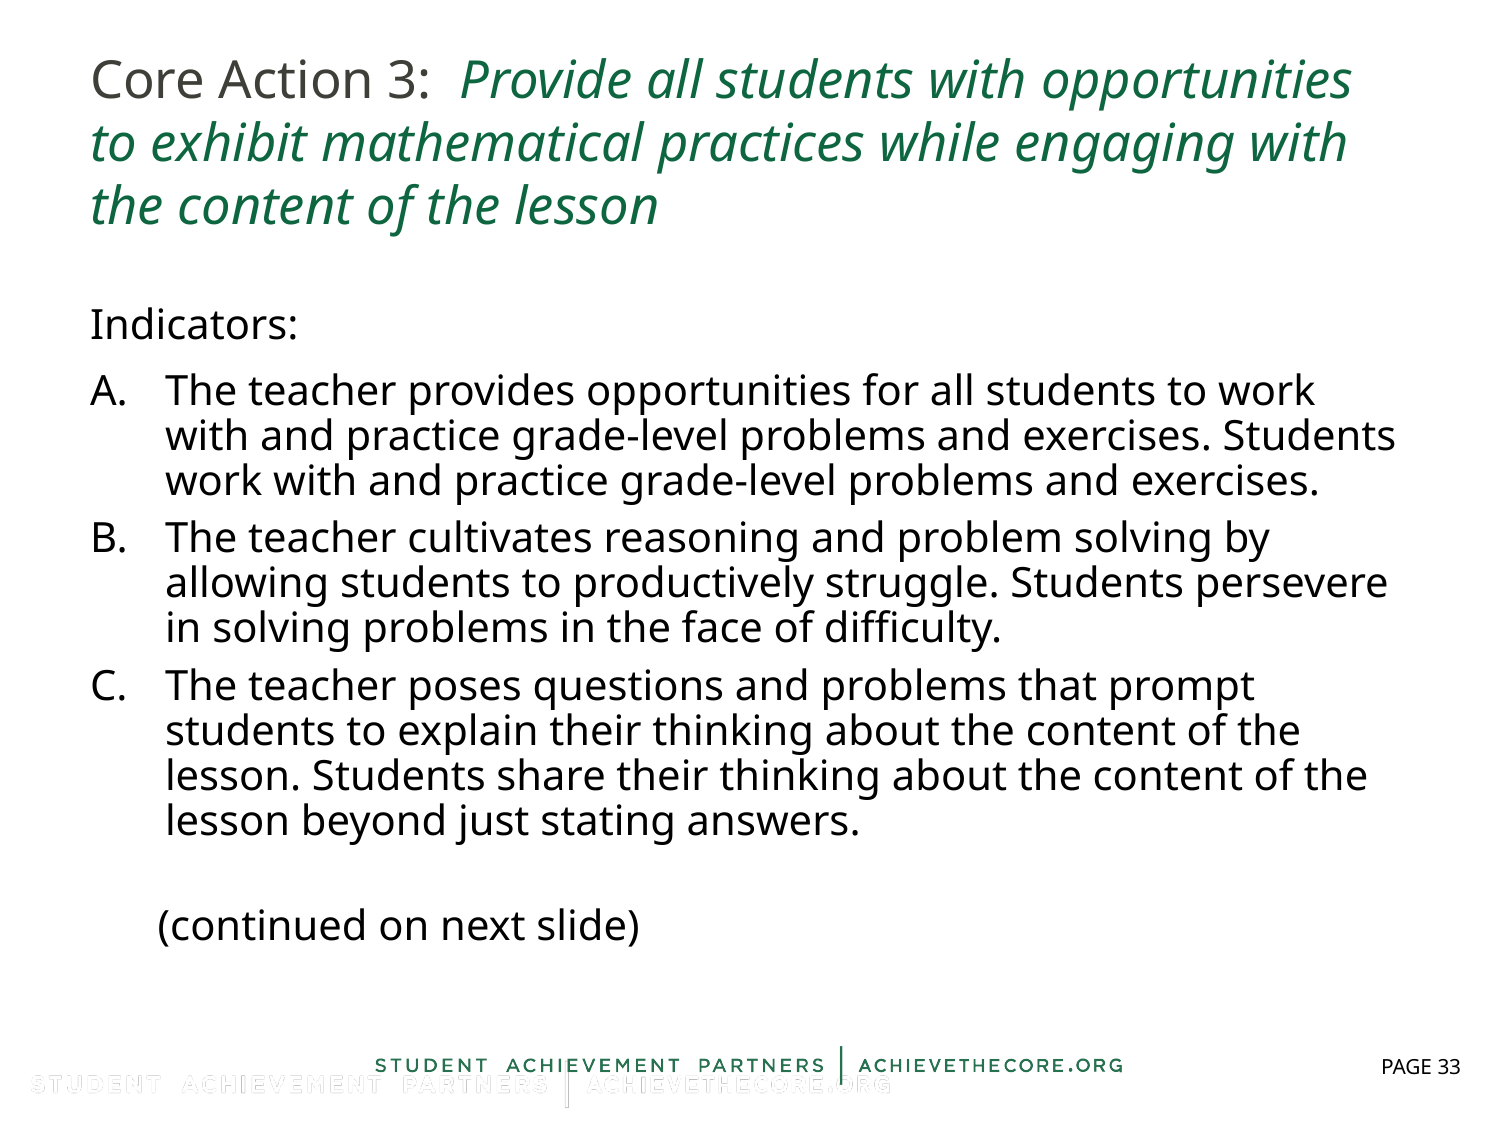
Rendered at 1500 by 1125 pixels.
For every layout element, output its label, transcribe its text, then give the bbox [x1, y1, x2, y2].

title Core Action 3: Provide all students with opportunities to exhibit mathematical practices while engaging with the content of the lesson [75, 78, 1425, 265]
picture [375, 1067, 1122, 1085]
list Indicators: The teacher provides opportunities for all students to work with and practice grade-level problems and exercises. Students work with and practice grade-level problems and exercises. The teacher cultivates reasoning and problem solving by allowing students to productively struggle. Students persevere in solving problems in the face of difficulty. The teacher poses questions and problems that prompt students to explain their thinking about the content of the lesson. Students share their thinking about the content of the lesson beyond just stating answers. (continued on next slide) [75, 265, 1425, 1067]
